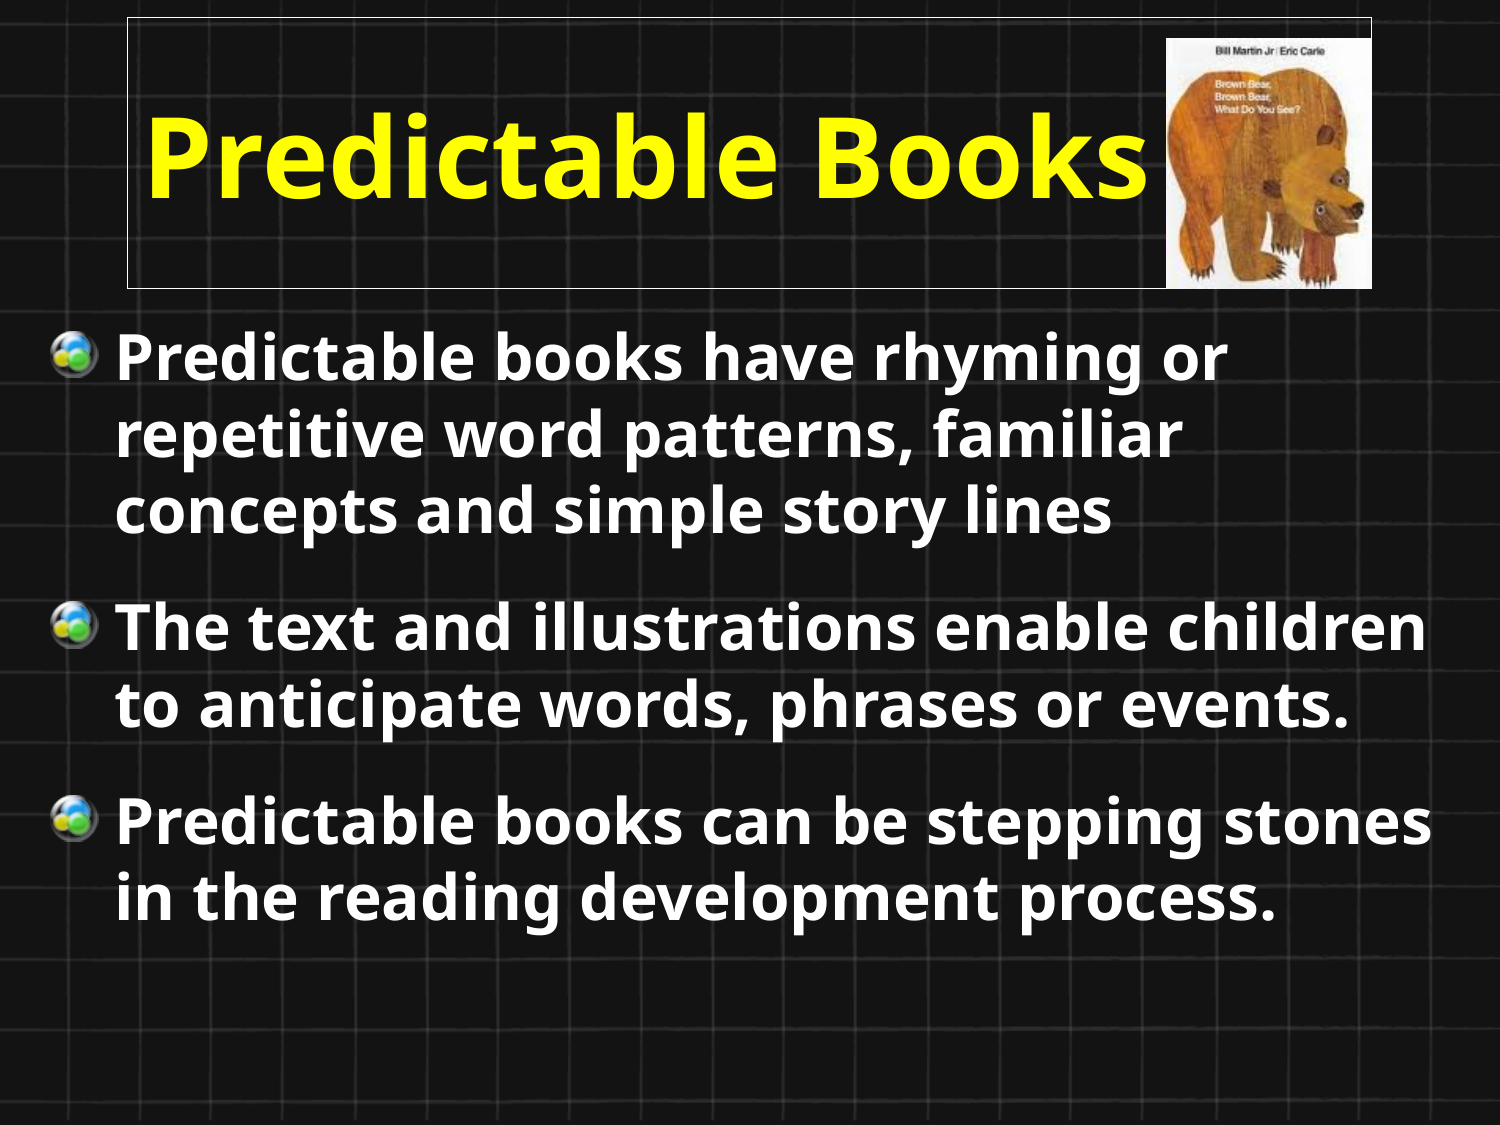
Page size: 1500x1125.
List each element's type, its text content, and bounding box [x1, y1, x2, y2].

picture [0, 0, 1500, 1125]
list Predictable books have rhyming or repetitive word patterns, familiar concepts and simple story lines The text and illustrations enable children to anticipate words, phrases or events. Predictable books can be stepping stones in the reading development process. [35, 308, 1456, 1067]
title Predictable Books [127, 17, 1173, 289]
